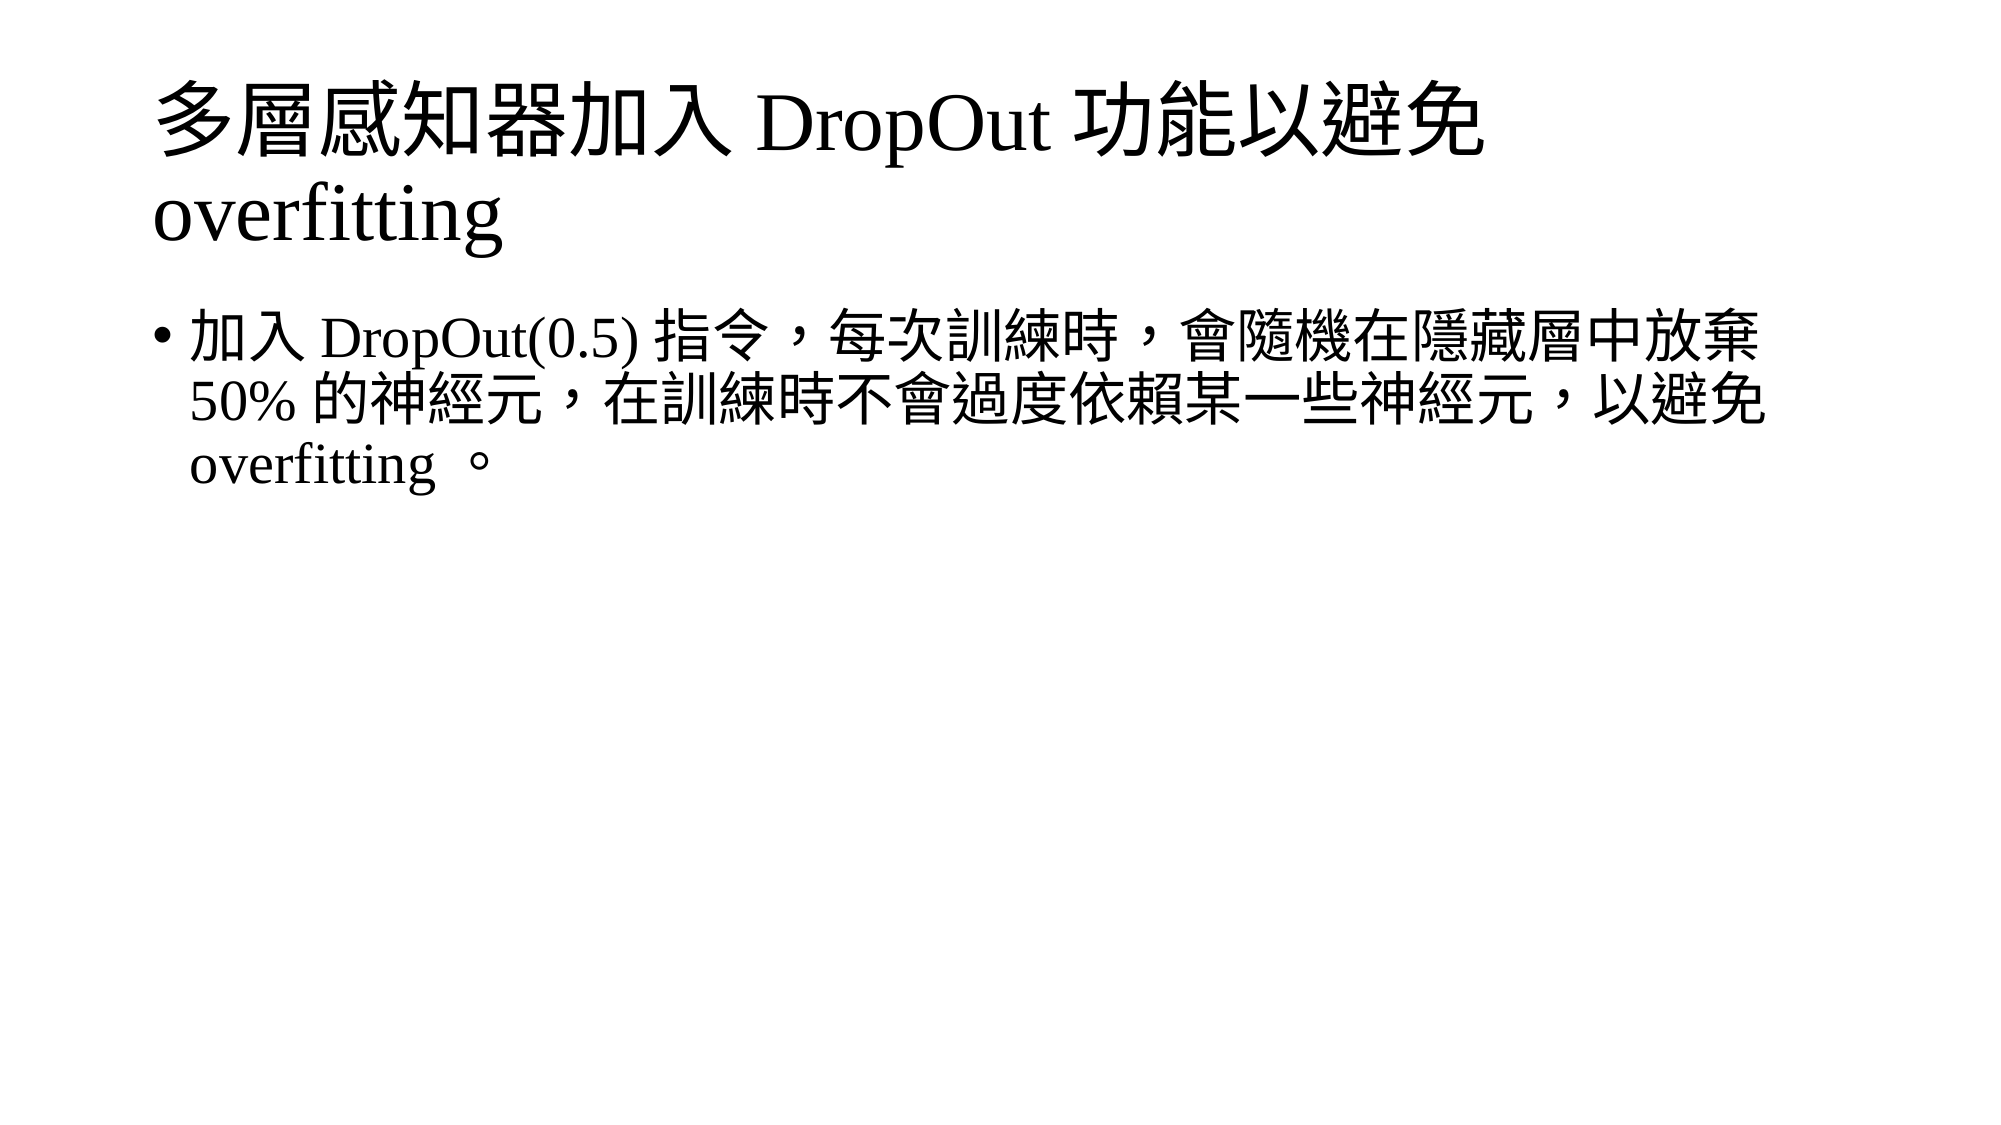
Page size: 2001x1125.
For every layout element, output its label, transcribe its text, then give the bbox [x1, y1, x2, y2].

title 多層感知器加入DropOut功能以避免overfitting [137, 59, 1863, 278]
list 加入DropOut(0.5)指令，每次訓練時，會隨機在隱藏層中放棄50%的神經元，在訓練時不會過度依賴某一些神經元，以避免overfitting。 [137, 299, 1863, 1014]
